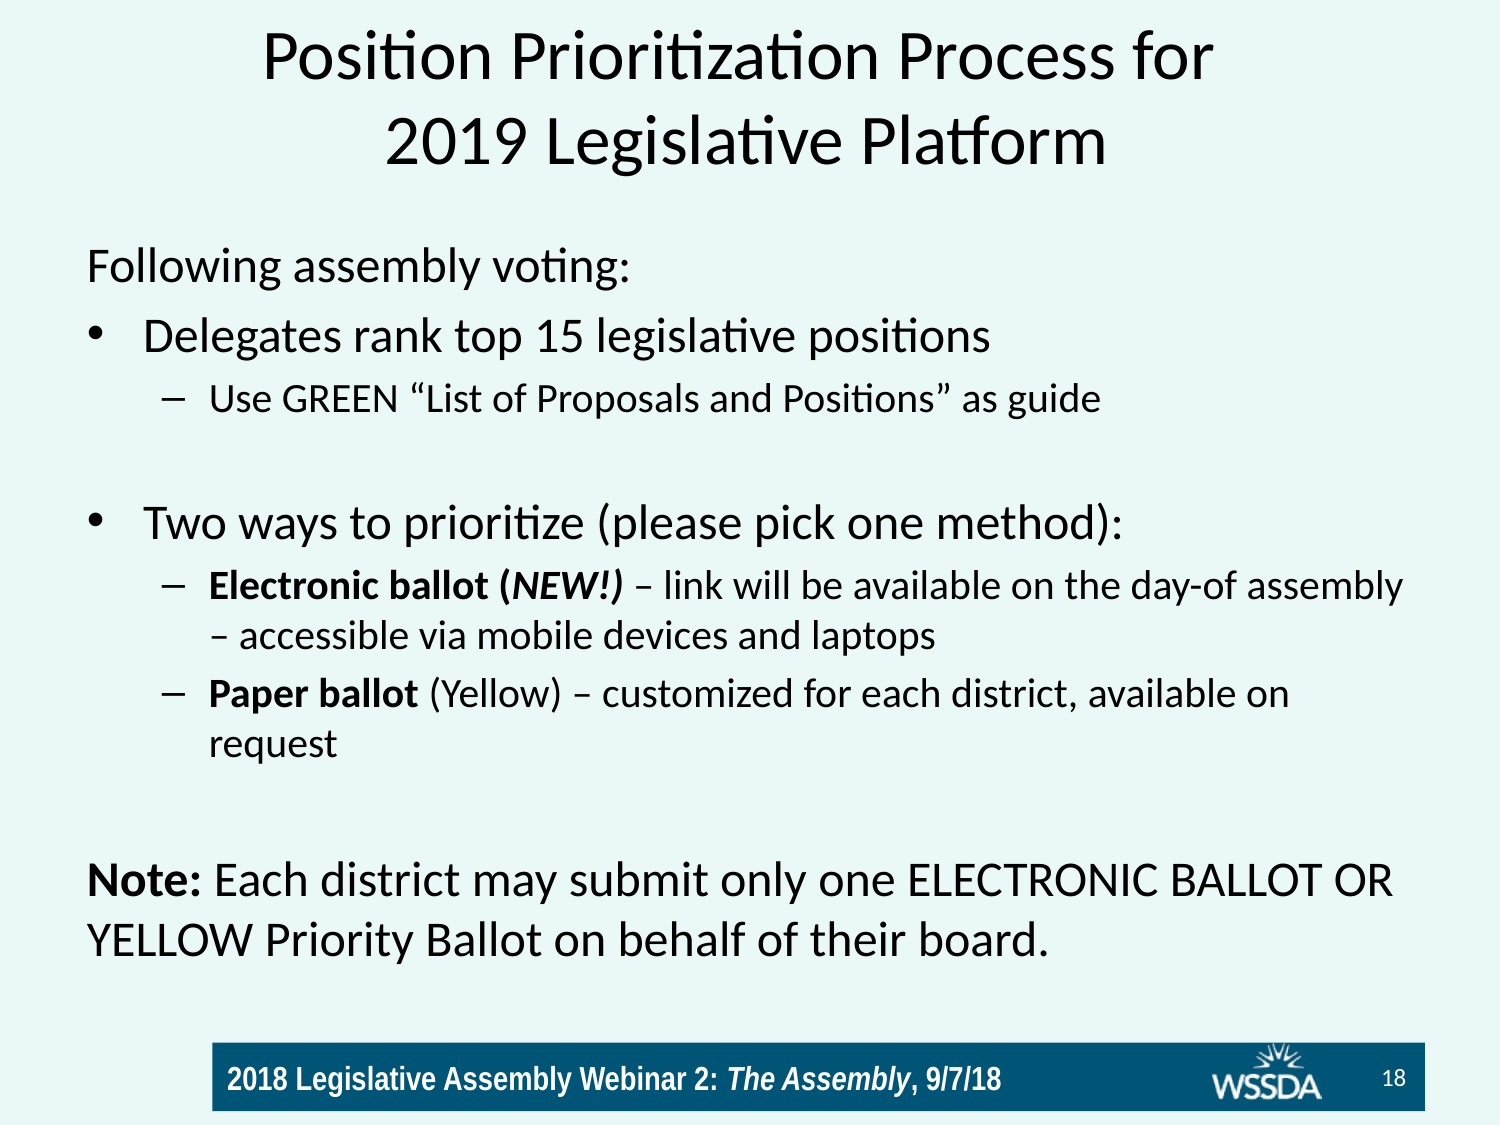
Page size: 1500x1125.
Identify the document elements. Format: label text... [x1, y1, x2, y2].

list Following assembly voting: Delegates rank top 15 legislative positions Use GREEN “List of Proposals and Positions” as guide Two ways to prioritize (please pick one method): Electronic ballot (NEW!) – link will be available on the day-of assembly – accessible via mobile devices and laptops Paper ballot (Yellow) – customized for each district, available on request Note: Each district may submit only one ELECTRONIC BALLOT OR YELLOW Priority Ballot on behalf of their board. [71, 224, 1422, 1050]
slide_number 18 [1071, 1046, 1422, 1107]
title Position Prioritization Process for 2019 Legislative Platform [71, 0, 1422, 188]
